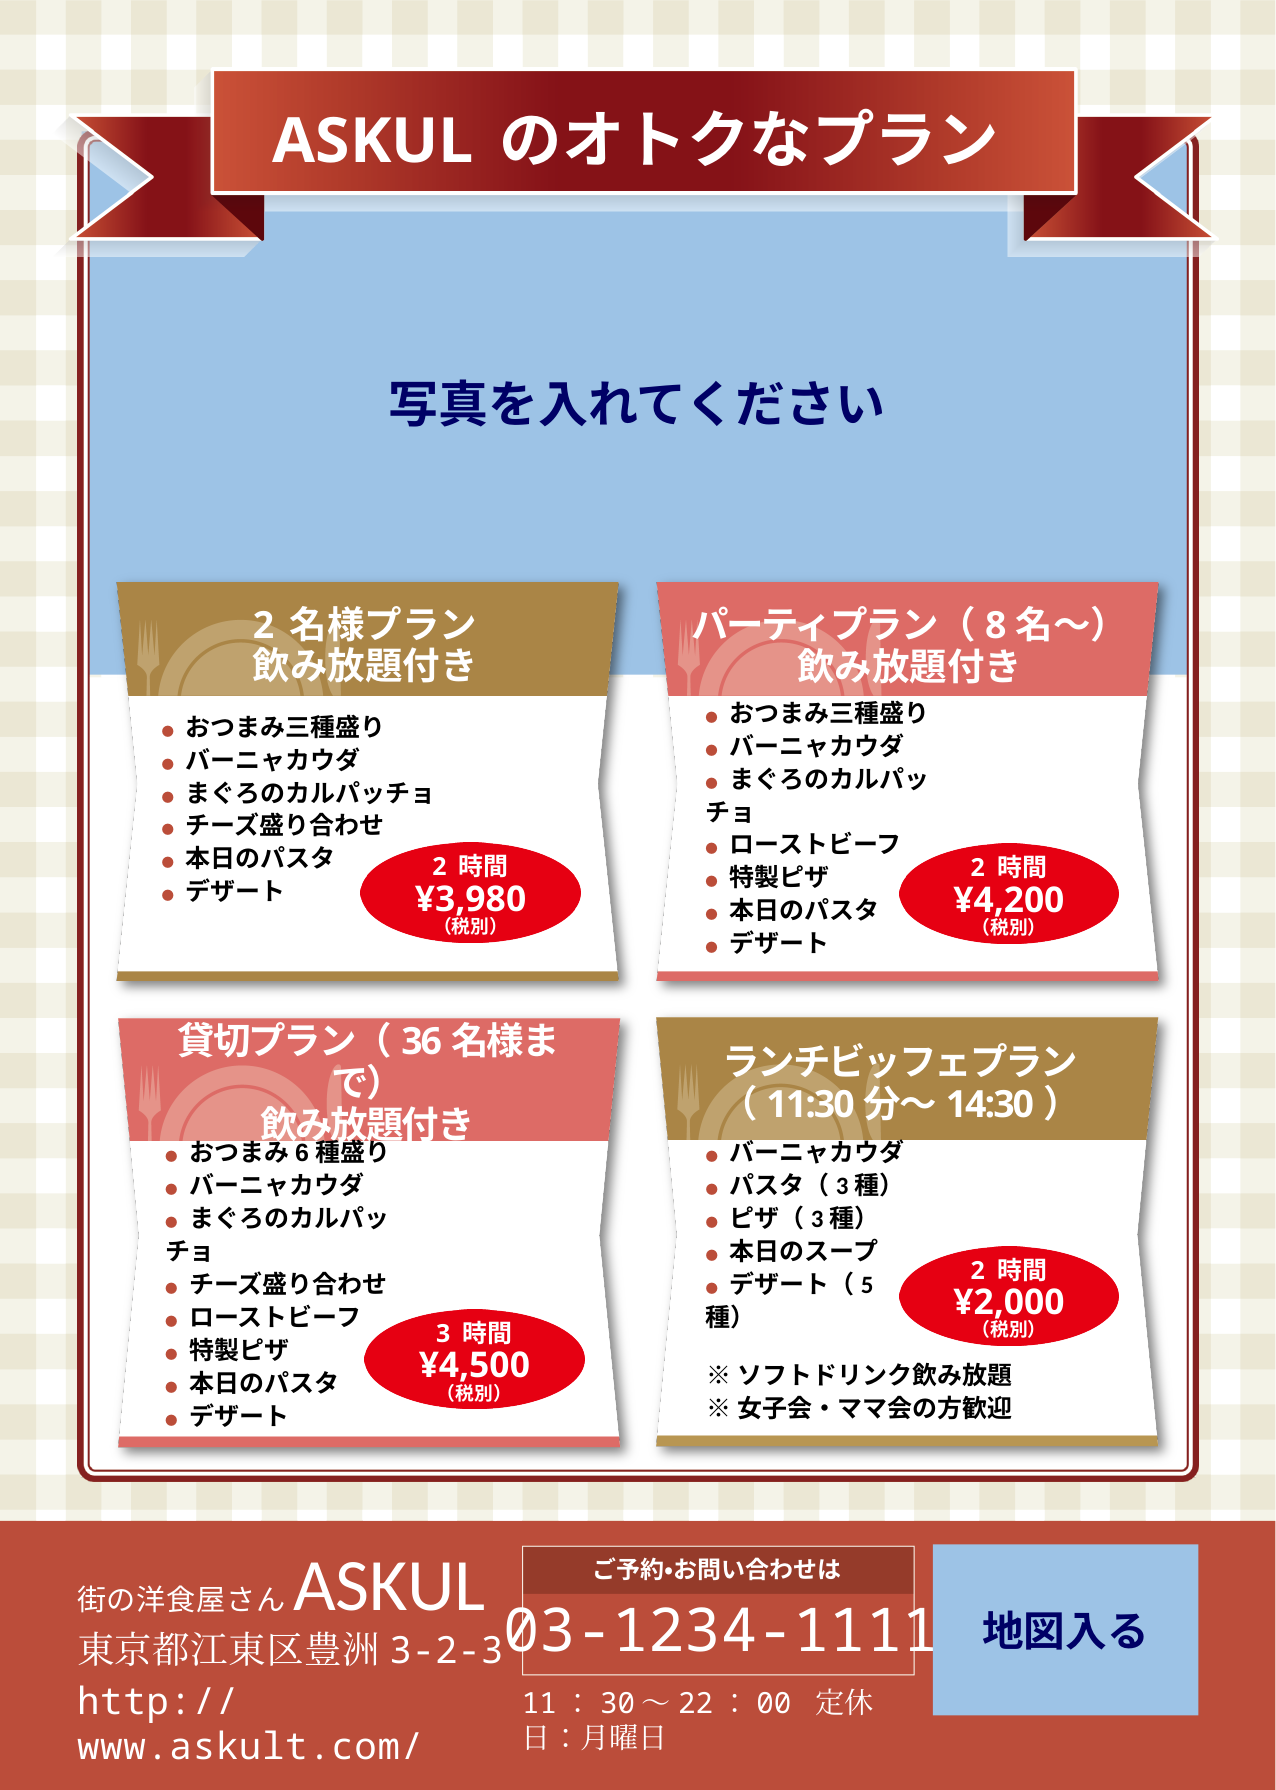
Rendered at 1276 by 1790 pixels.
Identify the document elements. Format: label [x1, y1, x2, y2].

picture [0, 0, 1276, 1790]
text_box [899, 843, 1119, 944]
text_box [360, 842, 581, 943]
text_box [364, 1309, 585, 1410]
text_box [899, 1246, 1119, 1346]
